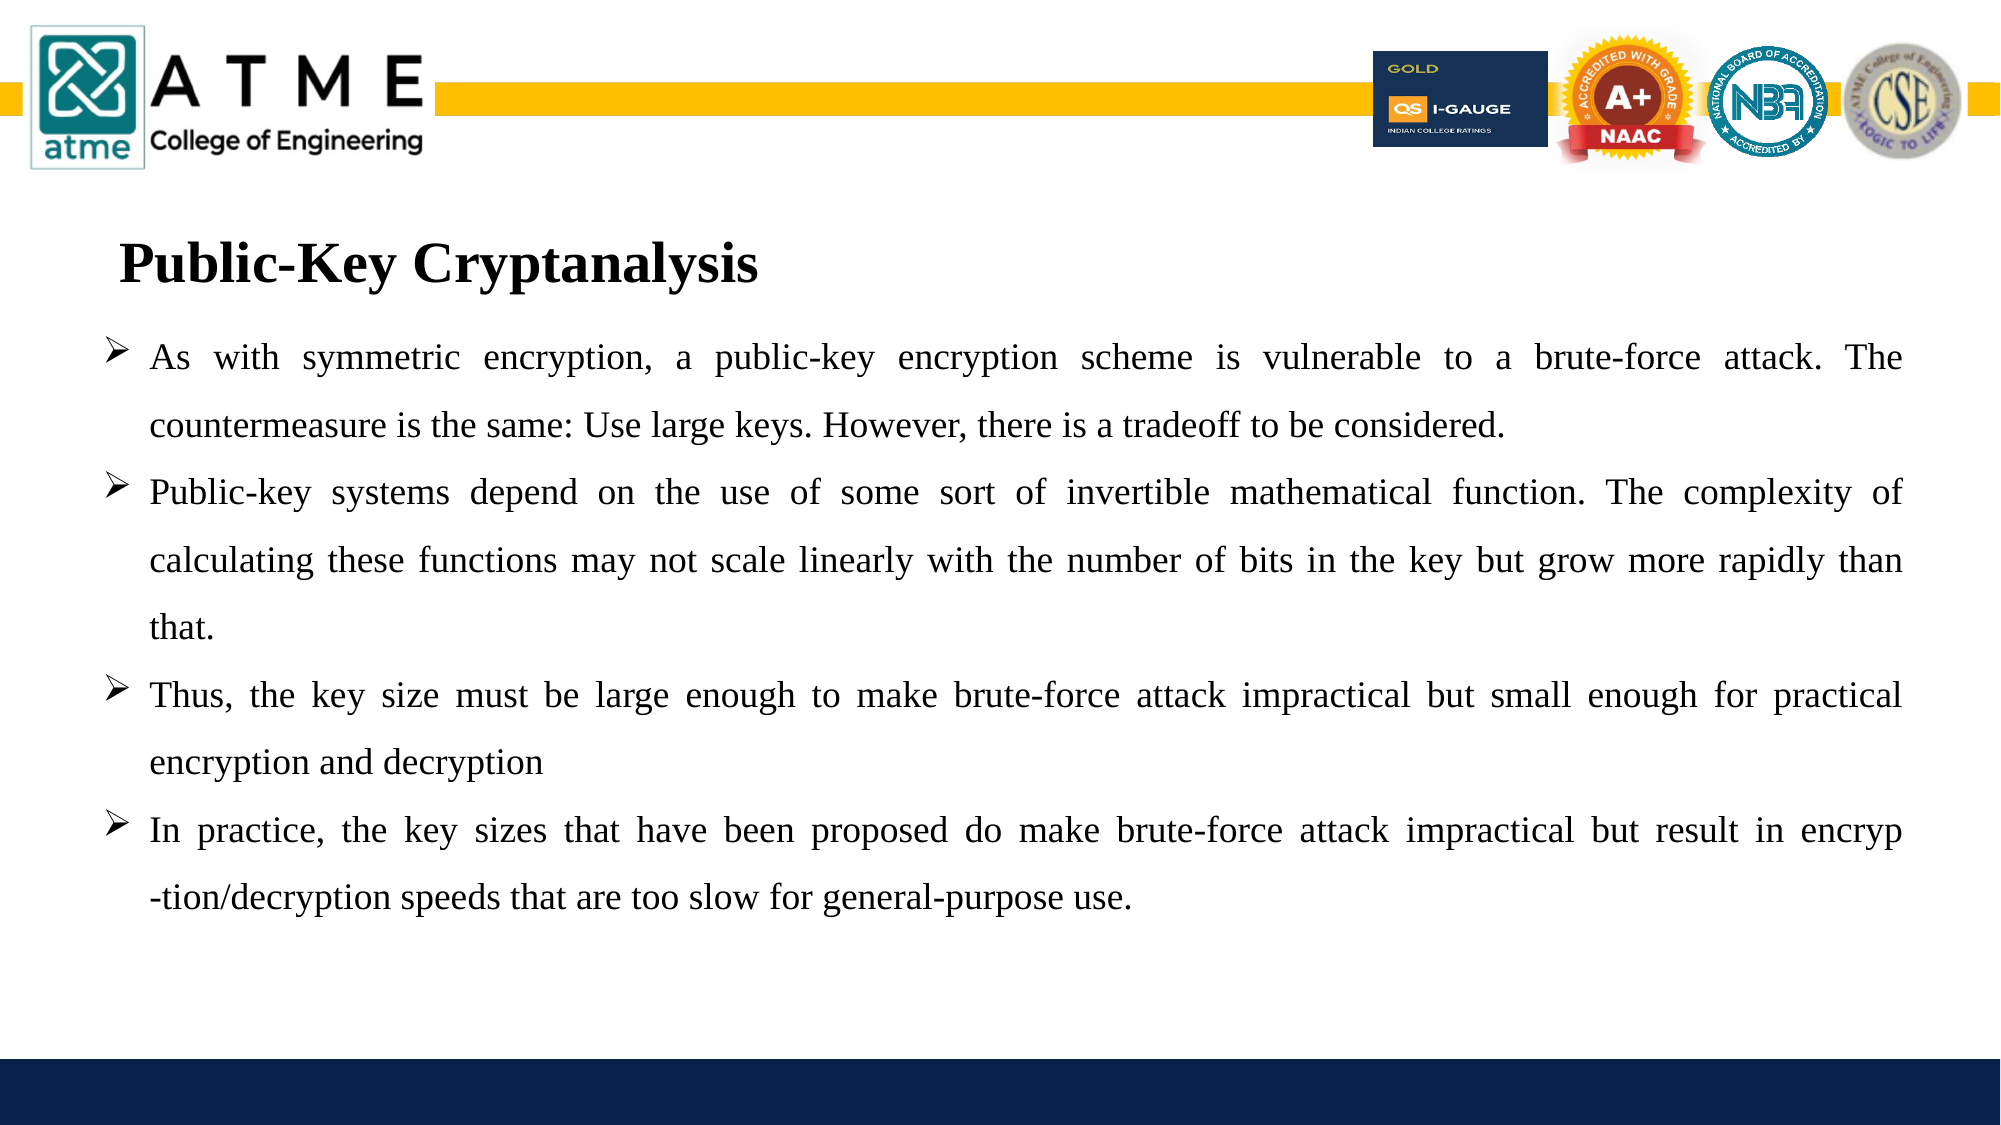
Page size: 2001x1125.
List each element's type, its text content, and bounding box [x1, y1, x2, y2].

picture [22, 15, 435, 178]
picture [1840, 26, 1968, 176]
text_box Public-Key Cryptanalysis [104, 216, 1106, 302]
picture [0, 1059, 2001, 1125]
text_box As with symmetric encryption, a public-key encryption scheme is vulnerable to a brute-force attack. The countermeasure is the same: Use large keys. However, there is a tradeoff to be considered. Public-key systems depend on the use of some sort of invertible mathematical function. The complexity of calculating these functions may not scale linearly with the number of bits in the key but grow more rapidly than that. Thus, the key size must be large enough to make brute-force attack impractical but small enough for practical encryption and decryption In practice, the key sizes that have been proposed do make brute-force attack impractical but result in encryp -tion/decryption speeds that are too slow for general-purpose use. [87, 302, 1921, 925]
picture [1373, 20, 1828, 180]
